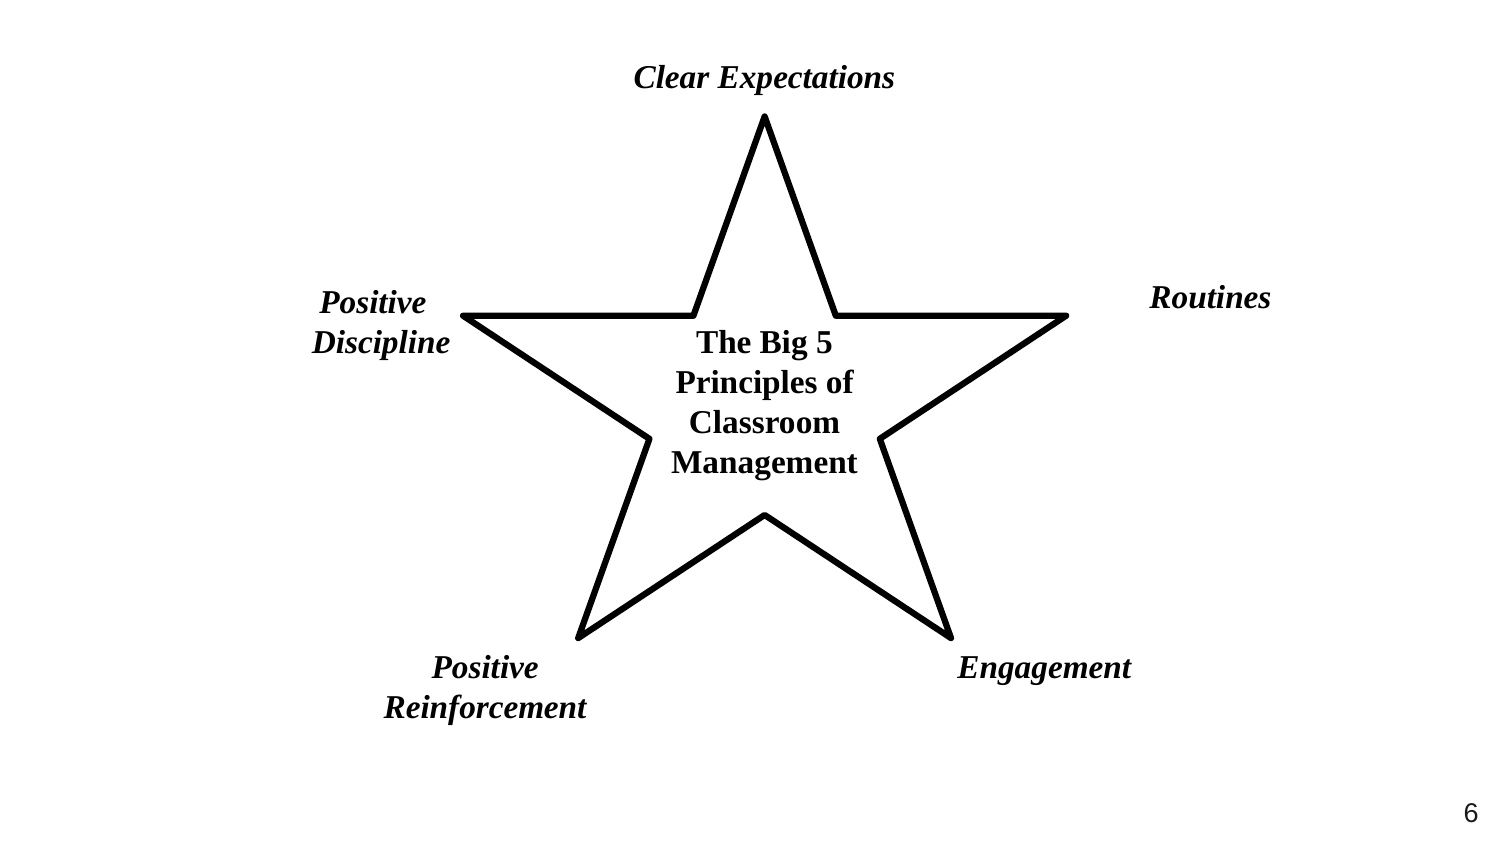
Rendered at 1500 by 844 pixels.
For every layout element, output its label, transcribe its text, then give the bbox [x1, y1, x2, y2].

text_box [222, 47, 1366, 779]
slide_number 6 [1403, 779, 1494, 844]
